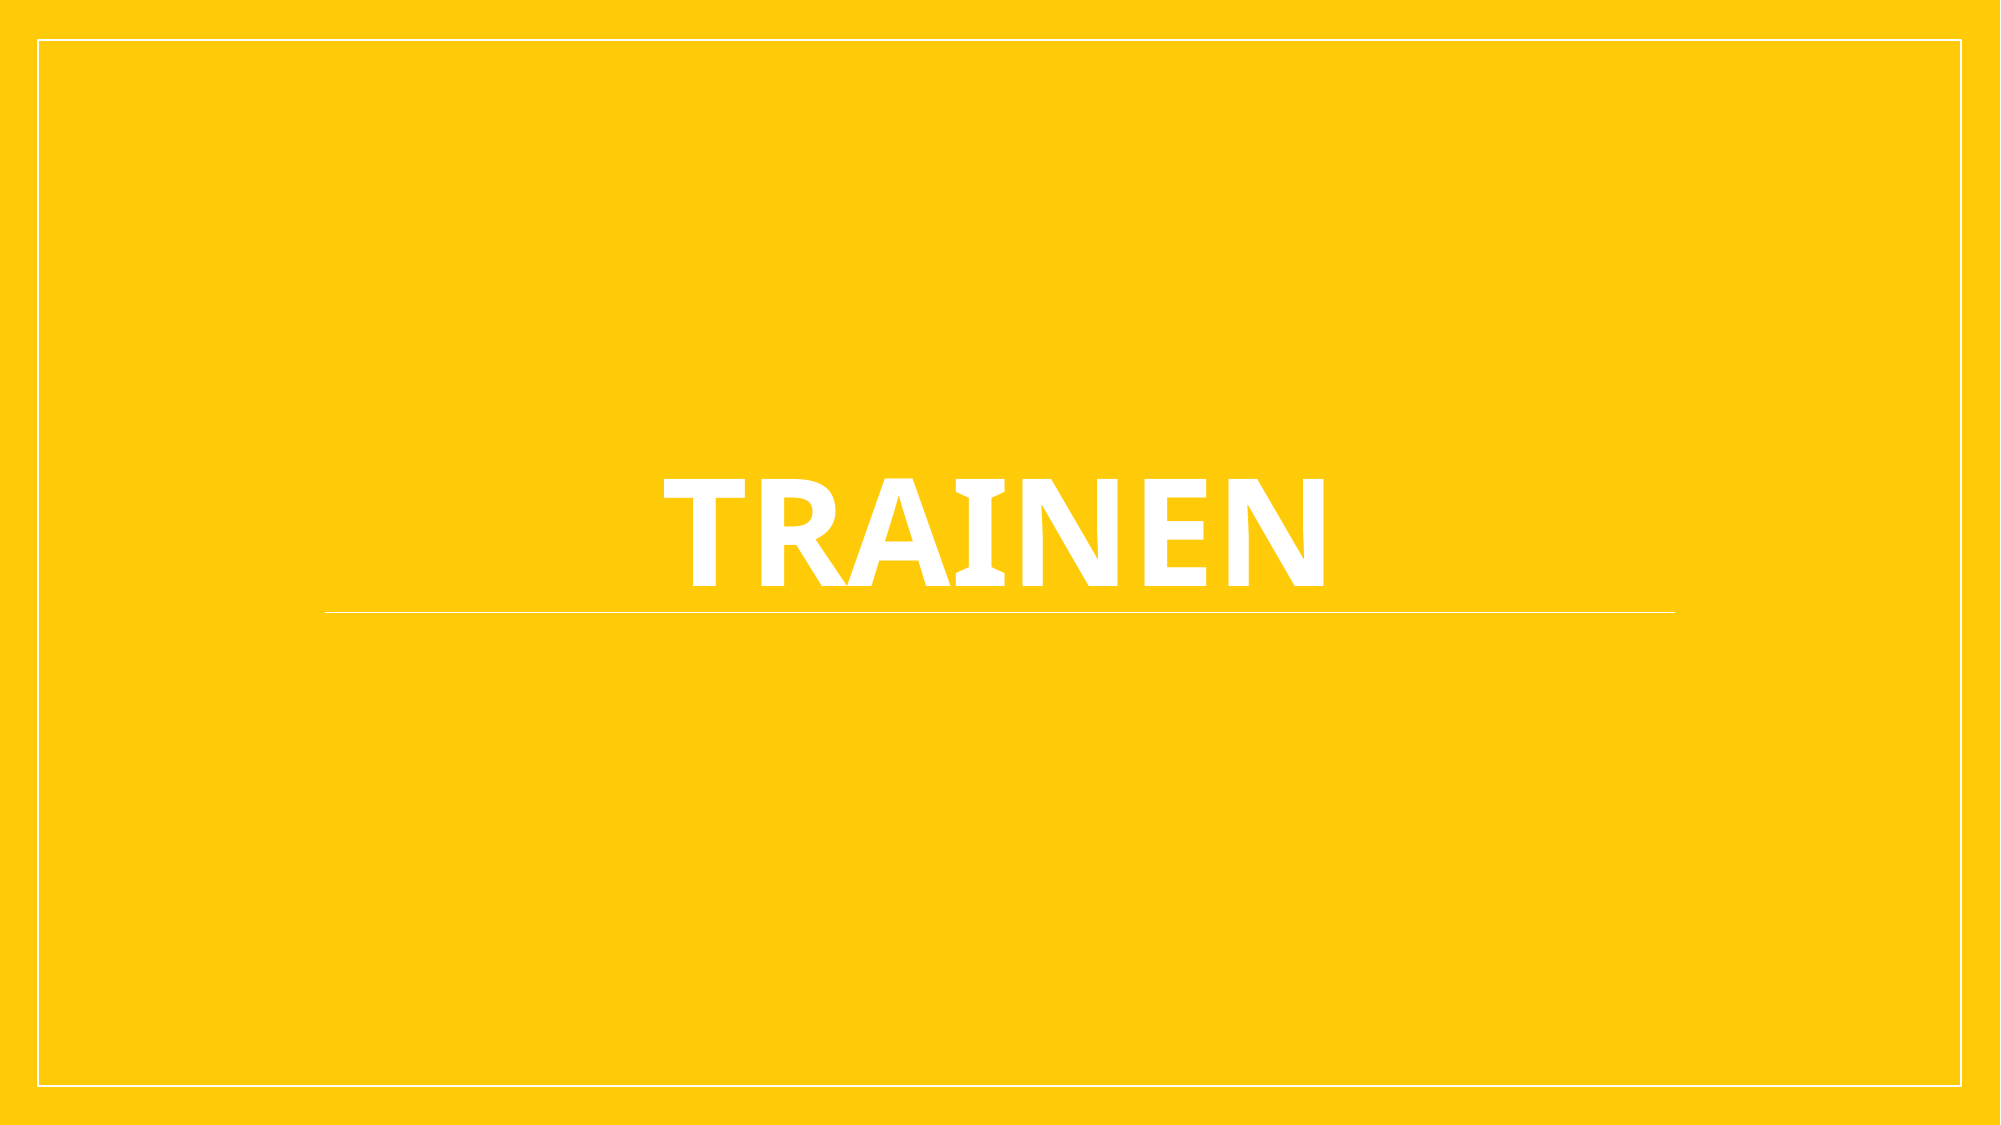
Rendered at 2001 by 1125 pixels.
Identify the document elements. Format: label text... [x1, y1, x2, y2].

title Trainen [182, 144, 1818, 625]
